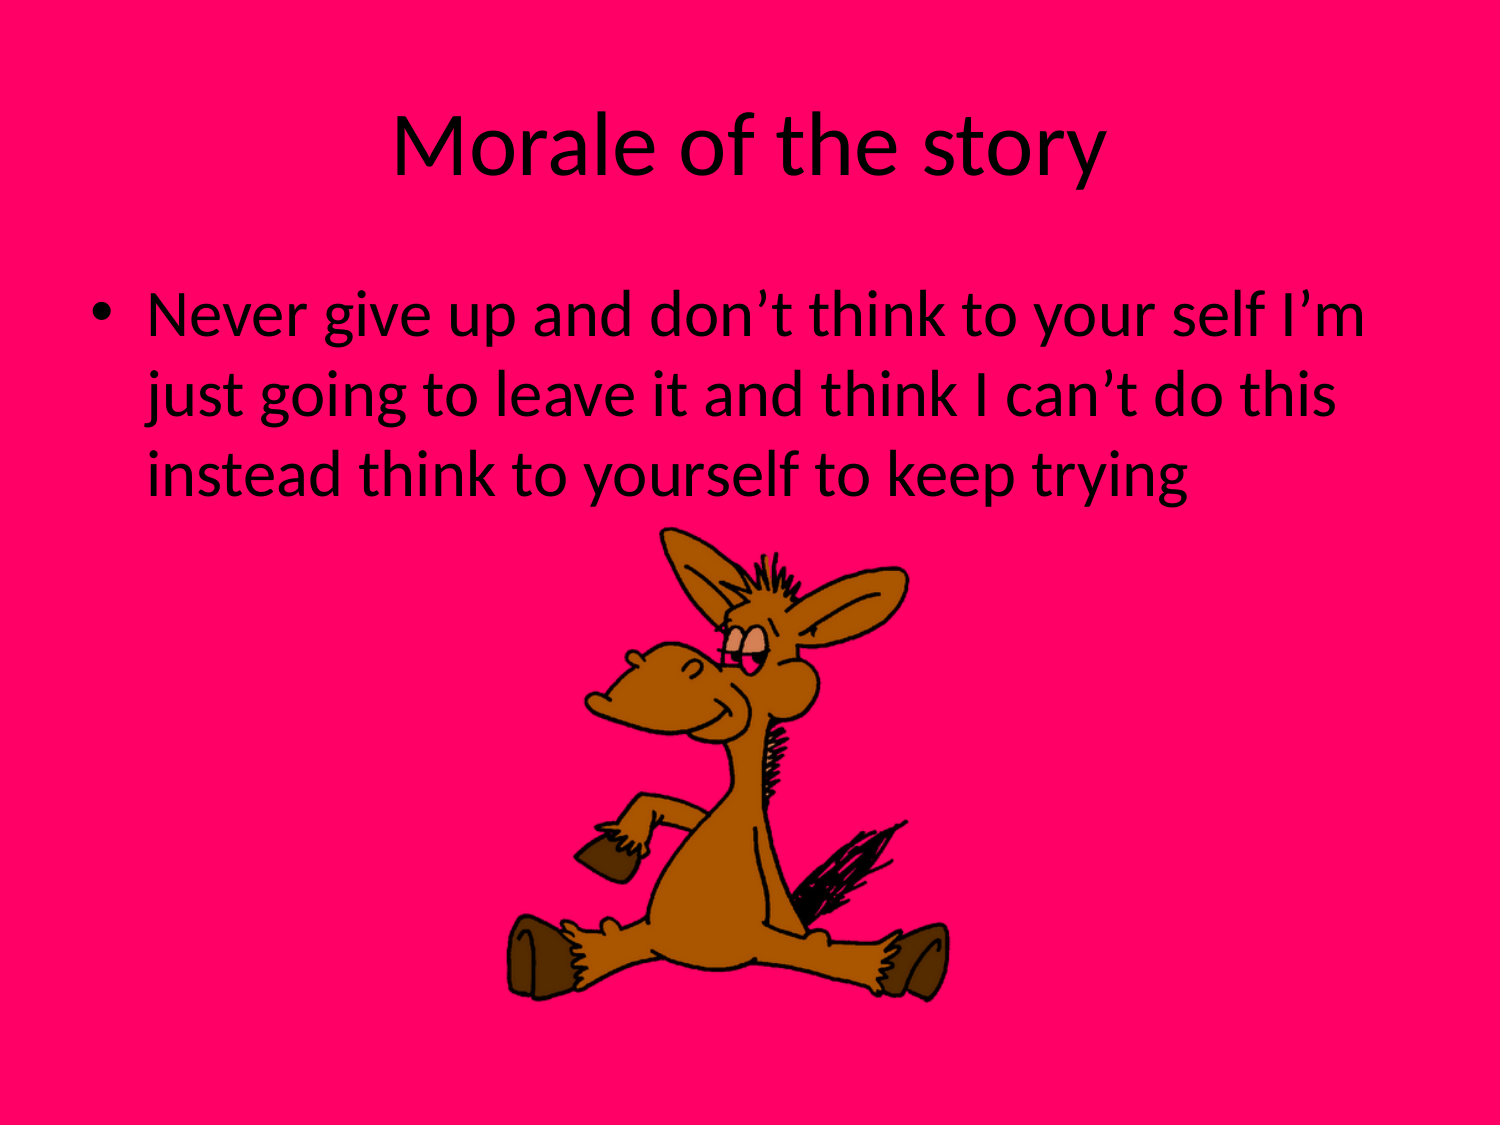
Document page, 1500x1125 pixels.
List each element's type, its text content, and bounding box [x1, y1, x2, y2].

list Never give up and don’t think to your self I’m just going to leave it and think I can’t do this instead think to yourself to keep trying [75, 262, 1425, 1005]
title Morale of the story [75, 45, 1425, 233]
picture [491, 515, 965, 1013]
